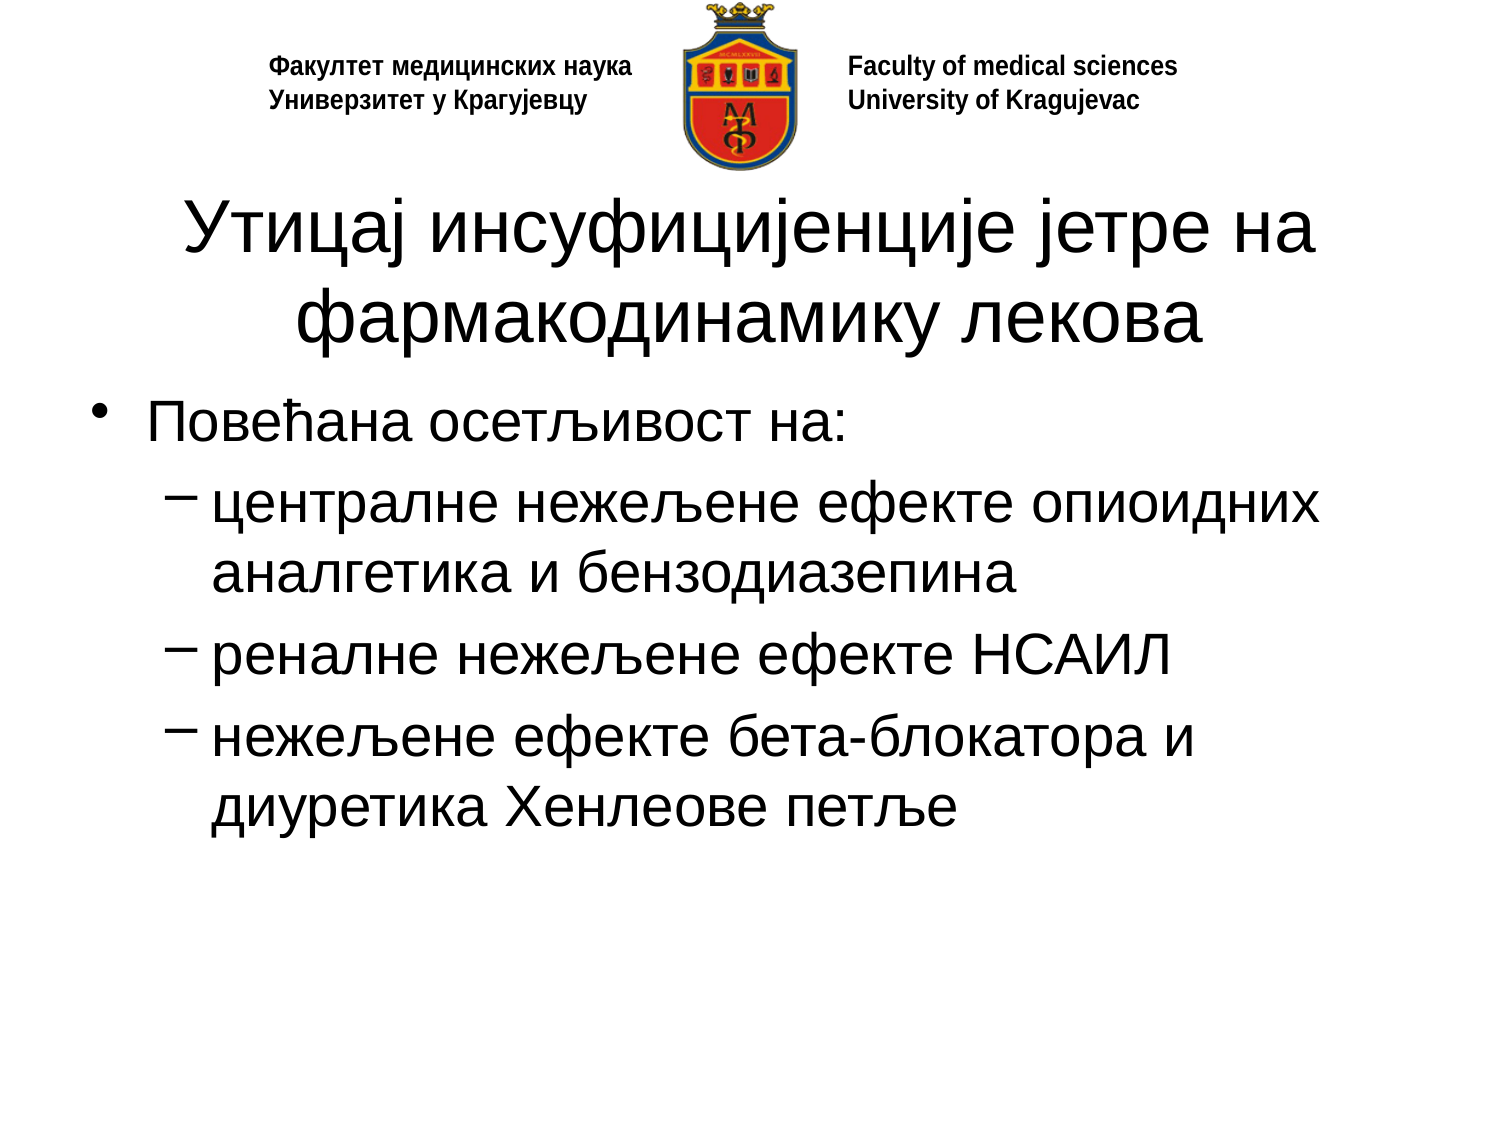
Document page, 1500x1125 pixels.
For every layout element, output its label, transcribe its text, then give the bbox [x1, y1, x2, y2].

list Повећана осетљивост на: централне нежељене ефекте опиоидних аналгетика и бензодиазепина реналне нежељене ефекте НСАИЛ нежељене ефекте бета-блокатора и диуретика Хенлеове петље [74, 374, 1426, 1118]
title Утицај инсуфицијенције јетре на фармакодинамику лекова [74, 173, 1426, 362]
